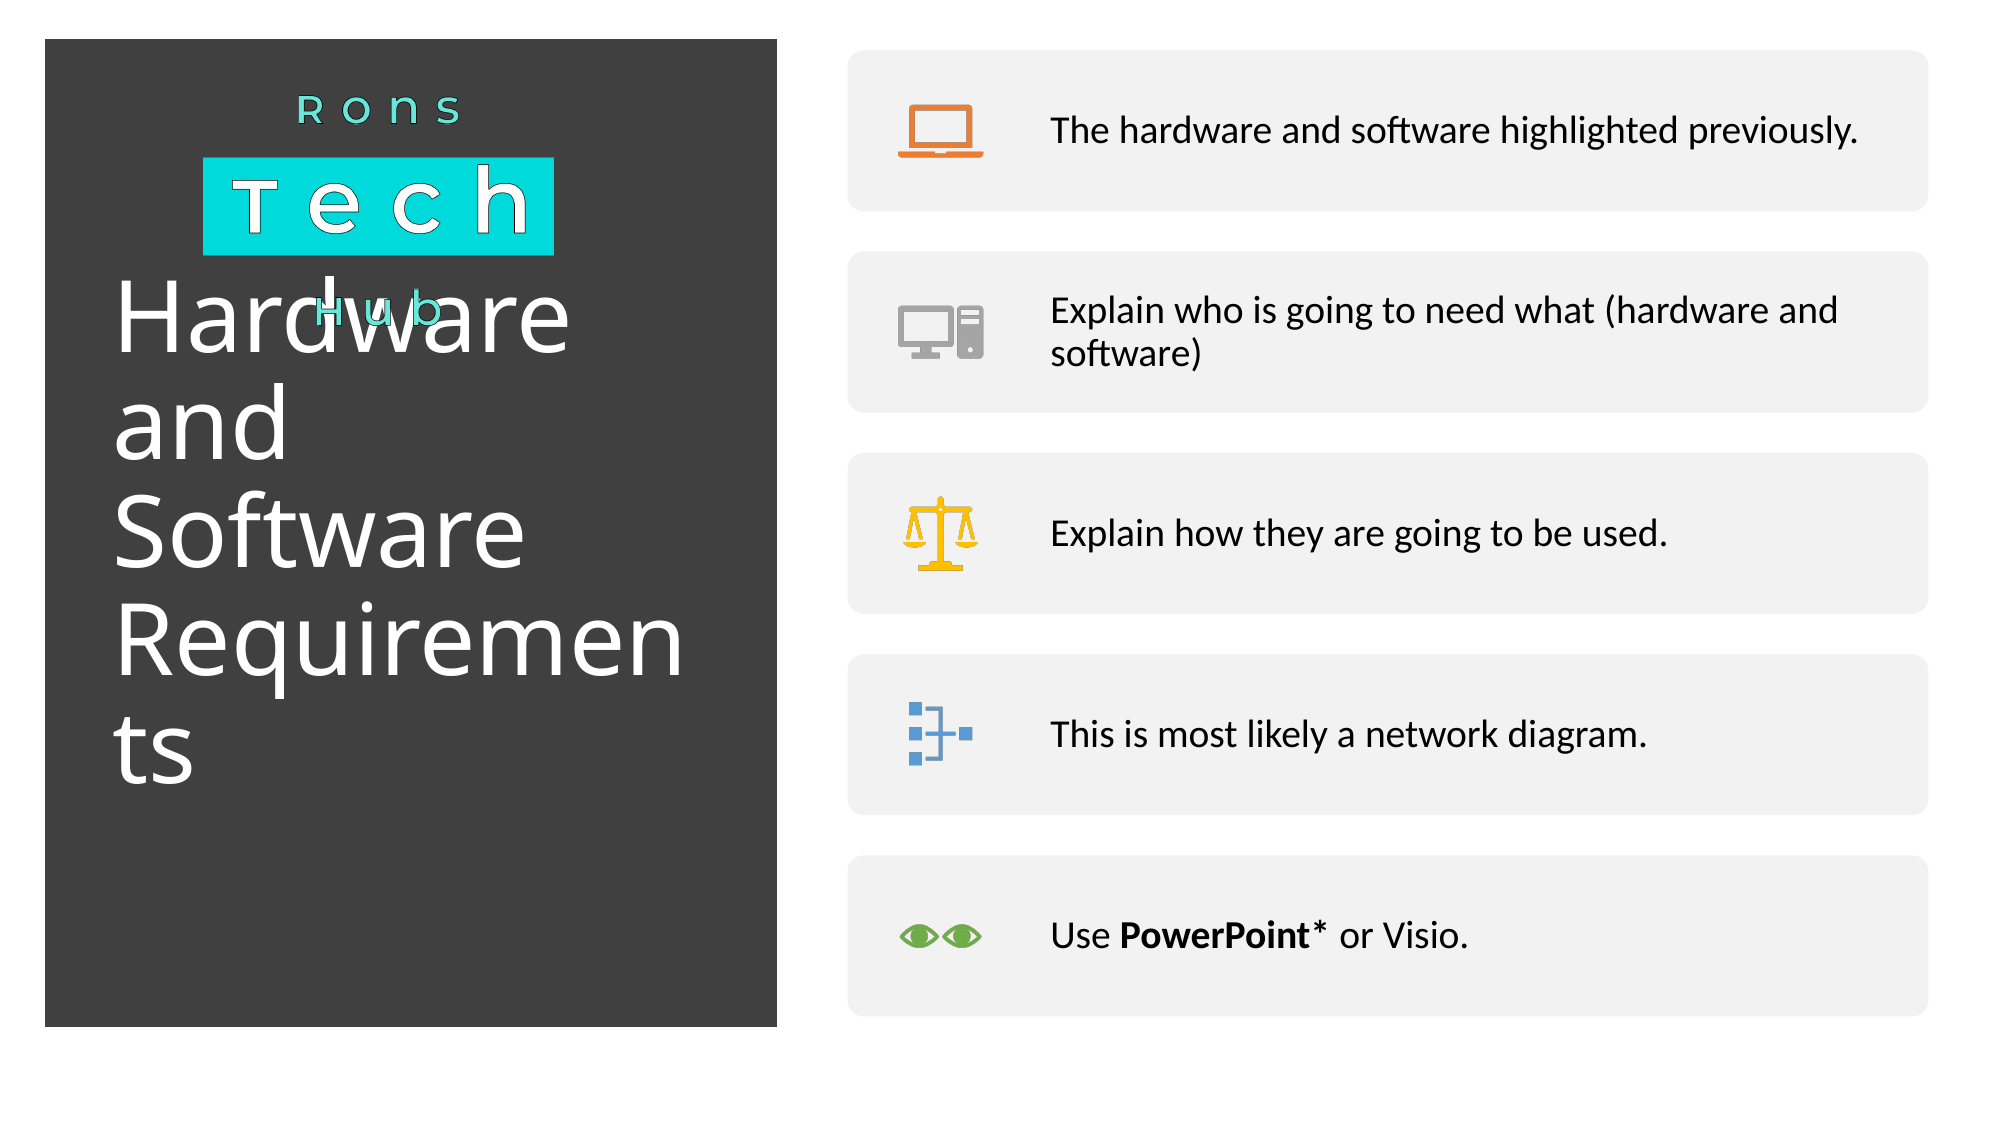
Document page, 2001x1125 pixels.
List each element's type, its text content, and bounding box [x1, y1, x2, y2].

text_box [54, 49, 768, 1018]
picture [203, 27, 554, 385]
title Hardware and Software Requirements [97, 104, 722, 967]
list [847, 49, 1929, 1018]
